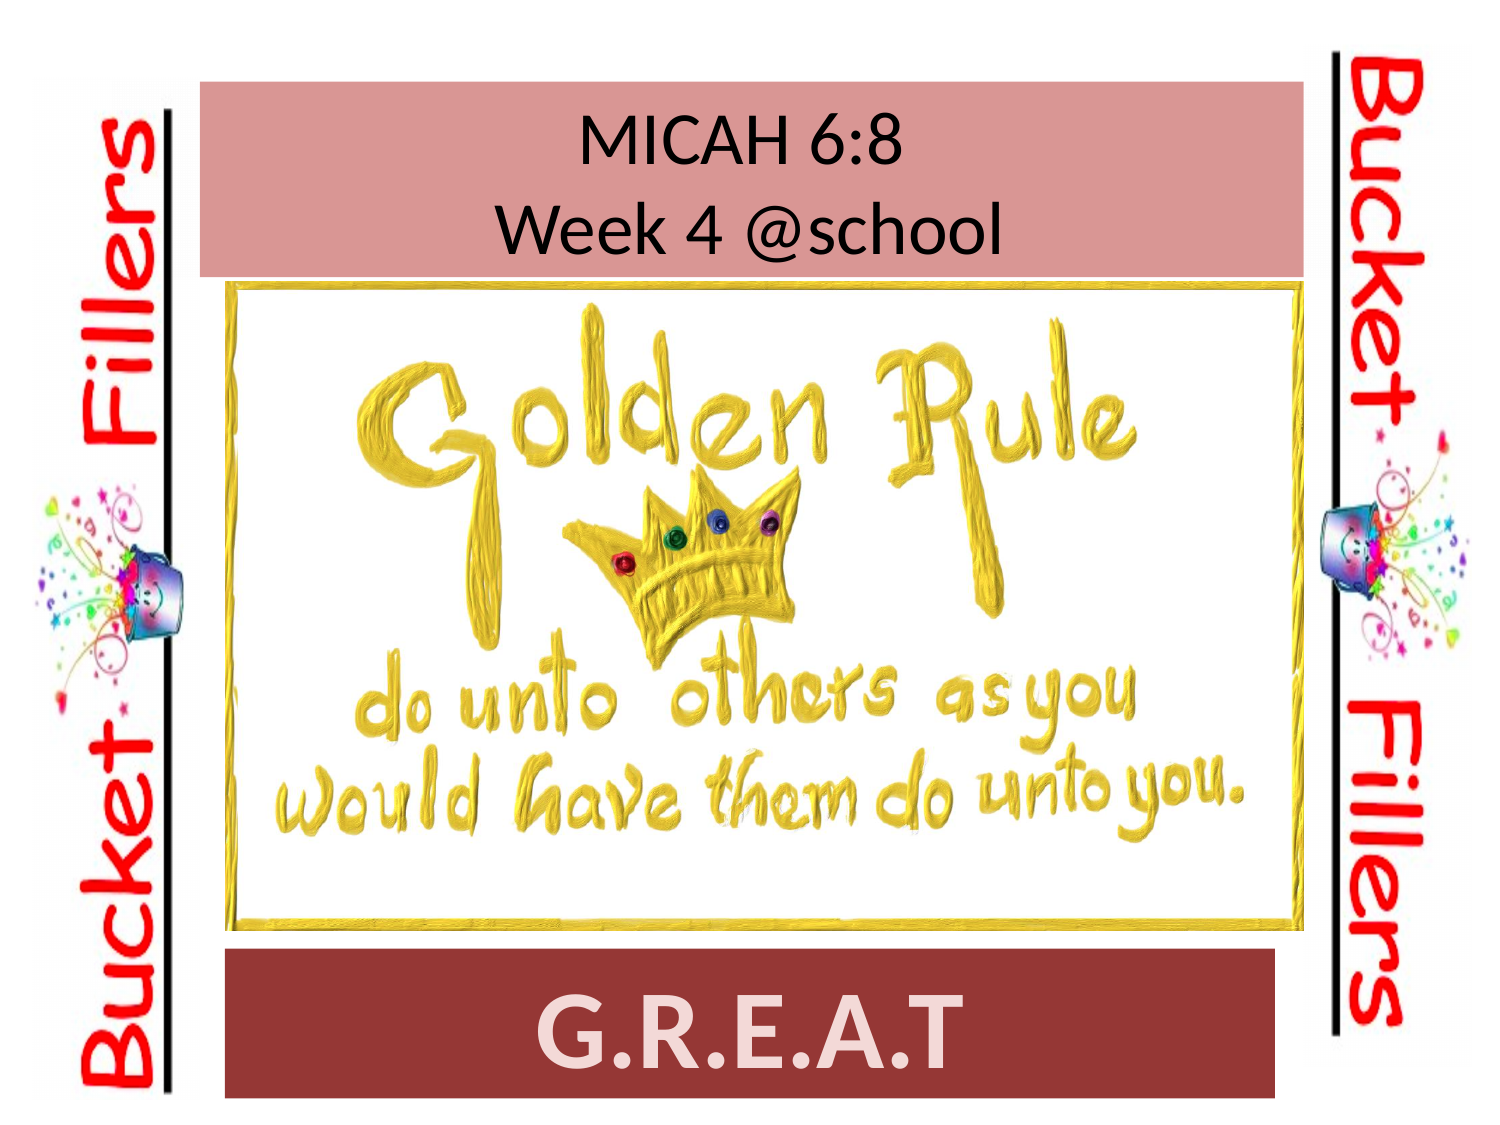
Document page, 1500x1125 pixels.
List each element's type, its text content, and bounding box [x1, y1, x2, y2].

picture [0, 46, 1500, 1099]
title MICAH 6:8 Week 4 @school [200, 81, 1303, 278]
text_box G.R.E.A.T [224, 948, 1275, 1099]
